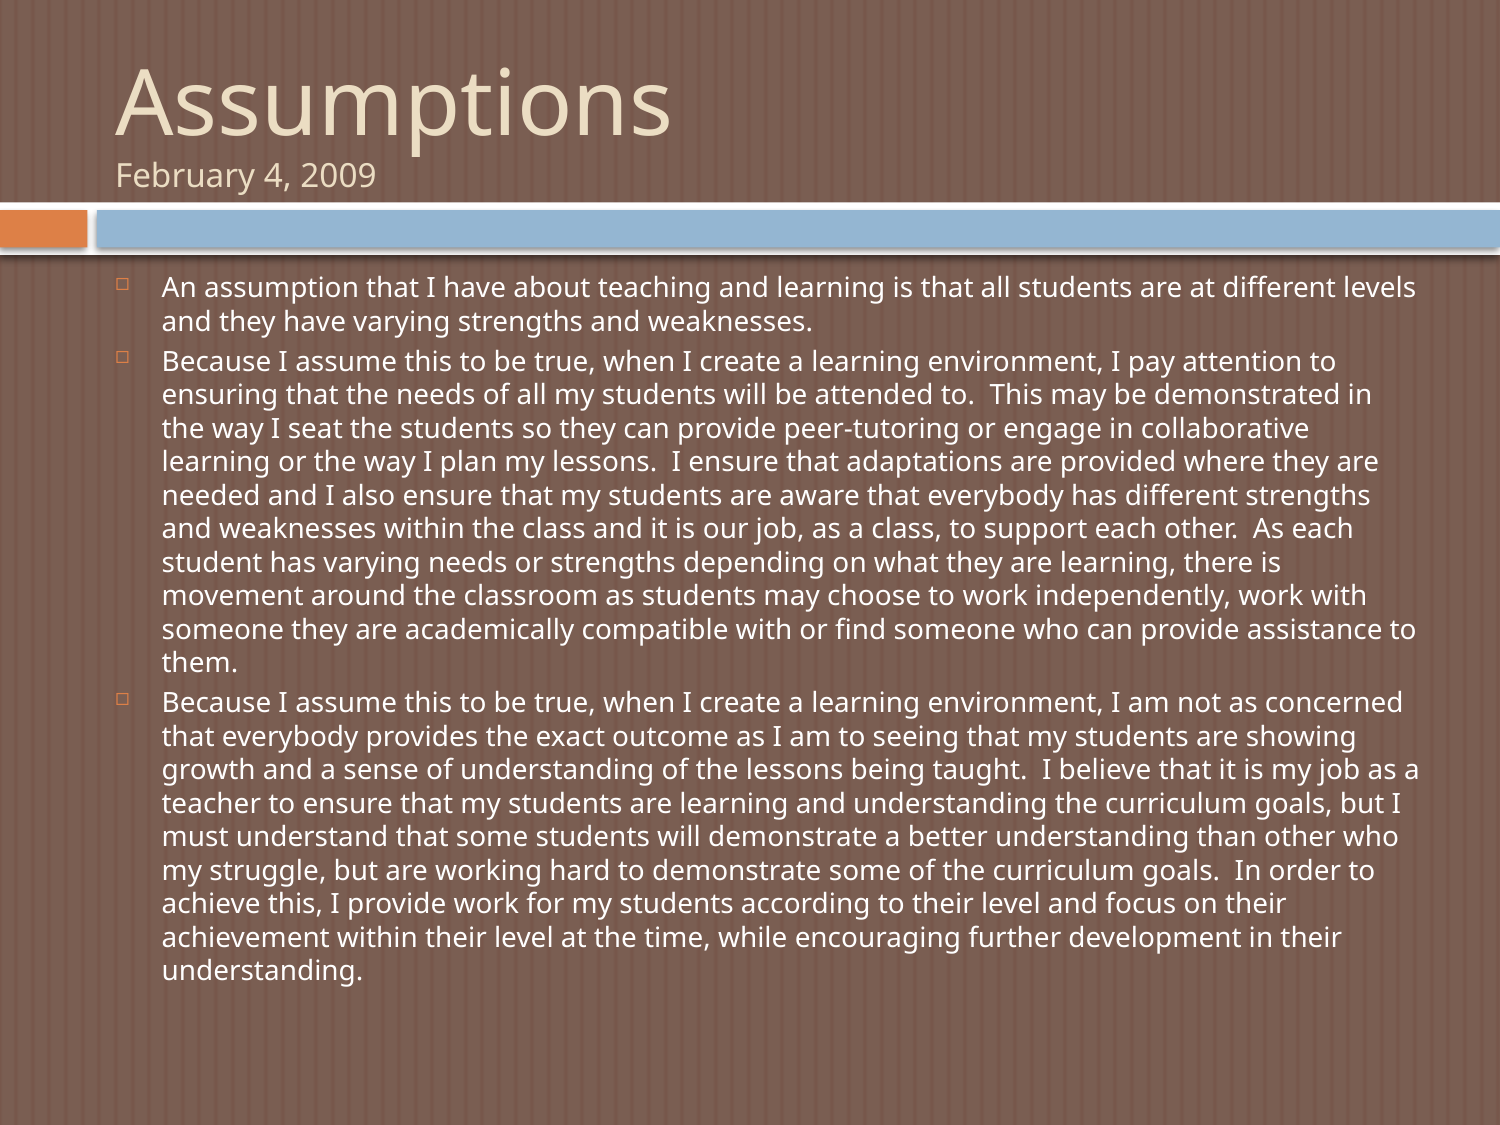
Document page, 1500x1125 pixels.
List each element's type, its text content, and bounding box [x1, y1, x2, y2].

list An assumption that I have about teaching and learning is that all students are at different levels and they have varying strengths and weaknesses. Because I assume this to be true, when I create a learning environment, I pay attention to ensuring that the needs of all my students will be attended to. This may be demonstrated in the way I seat the students so they can provide peer-tutoring or engage in collaborative learning or the way I plan my lessons. I ensure that adaptations are provided where they are needed and I also ensure that my students are aware that everybody has different strengths and weaknesses within the class and it is our job, as a class, to support each other. As each student has varying needs or strengths depending on what they are learning, there is movement around the classroom as students may choose to work independently, work with someone they are academically compatible with or find someone who can provide assistance to them. Because I assume this to be true, when I create a learning environment, I am not as concerned that everybody provides the exact outcome as I am to seeing that my students are showing growth and a sense of understanding of the lessons being taught. I believe that it is my job as a teacher to ensure that my students are learning and understanding the curriculum goals, but I must understand that some students will demonstrate a better understanding than other who my struggle, but are working hard to demonstrate some of the curriculum goals. In order to achieve this, I provide work for my students according to their level and focus on their achievement within their level at the time, while encouraging further development in their understanding. [100, 262, 1438, 1000]
title Assumptions February 4, 2009 [100, 37, 1438, 200]
